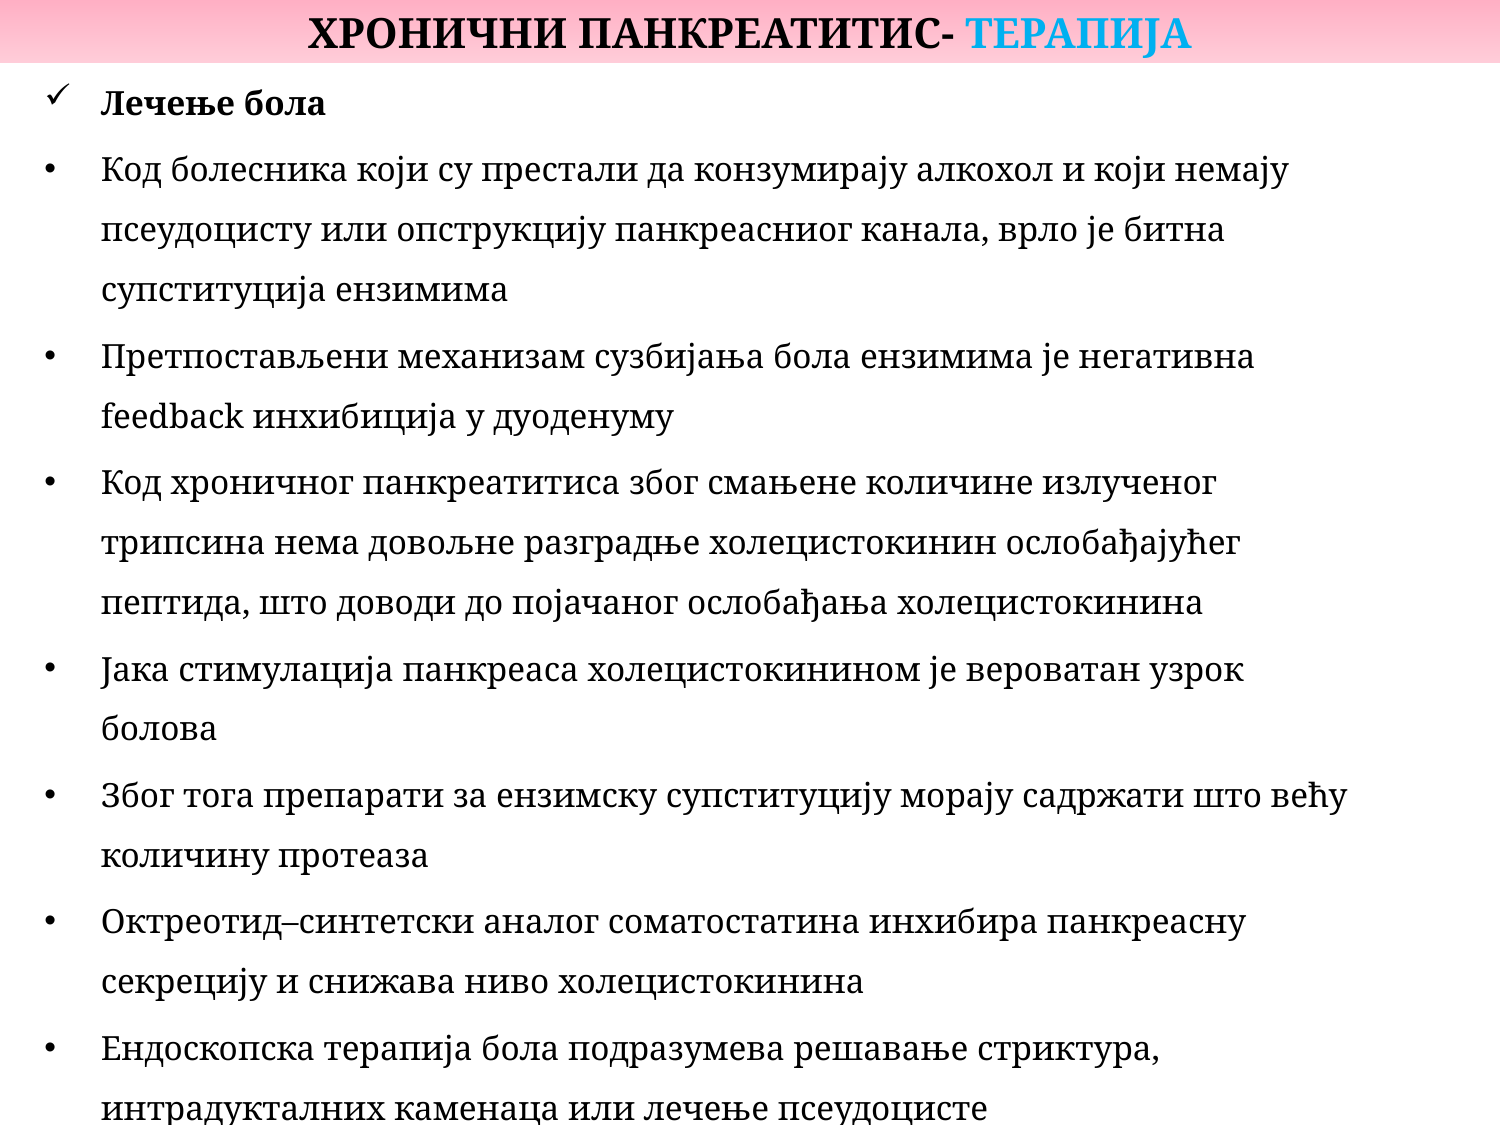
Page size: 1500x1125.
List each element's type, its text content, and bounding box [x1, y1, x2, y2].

text_box ХРОНИЧНИ ПАНКРЕАТИТИС- ТЕРАПИЈА [0, 0, 1500, 63]
list Лечење бола Код болесника који су престали да конзумирају алкохол и који немају псеудоцисту или опструкцију панкреасниог канала, врло је битна супституција ензимима Претпостављени механизам сузбијања бола ензимима је негативна feedback инхибиција у дуоденуму Код хроничног панкреатитиса због смањене количине излученог трипсина нема довољне разградње холецистокинин ослобађајућег пептида, што доводи до појачаног ослобађања холецистокинина Јака стимулација панкреаса холецистокинином је вероватан узрок болова Због тога препарати за ензимску супституцију морају садржати што већу количину протеаза Октреотид–синтетски аналог соматостатина инхибира панкреасну секрецију и снижава ниво холецистокинина Ендоскопска терапија бола подразумева решавање стриктура, интрадукталних каменаца или лечење псеудоцисте [29, 63, 1380, 1088]
